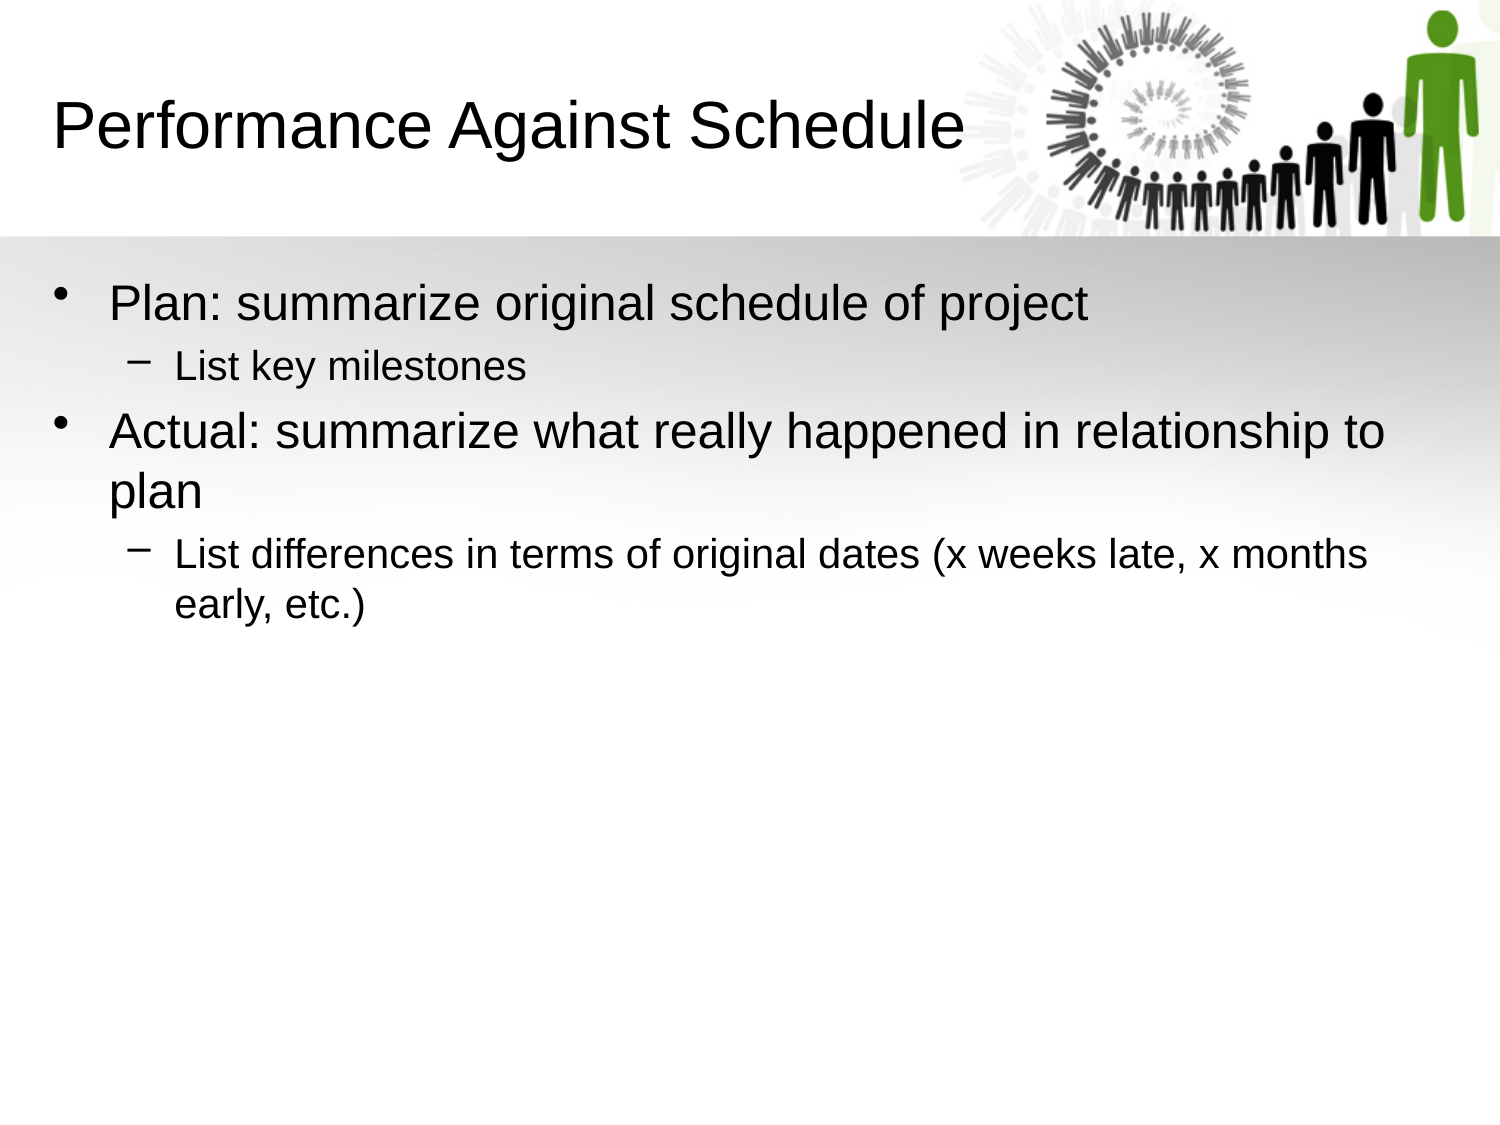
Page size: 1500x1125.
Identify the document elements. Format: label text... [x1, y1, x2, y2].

title Performance Against Schedule [37, 21, 1025, 222]
picture [0, 0, 1500, 1125]
list Plan: summarize original schedule of project List key milestones Actual: summarize what really happened in relationship to plan List differences in terms of original dates (x weeks late, x months early, etc.) [37, 262, 1463, 988]
